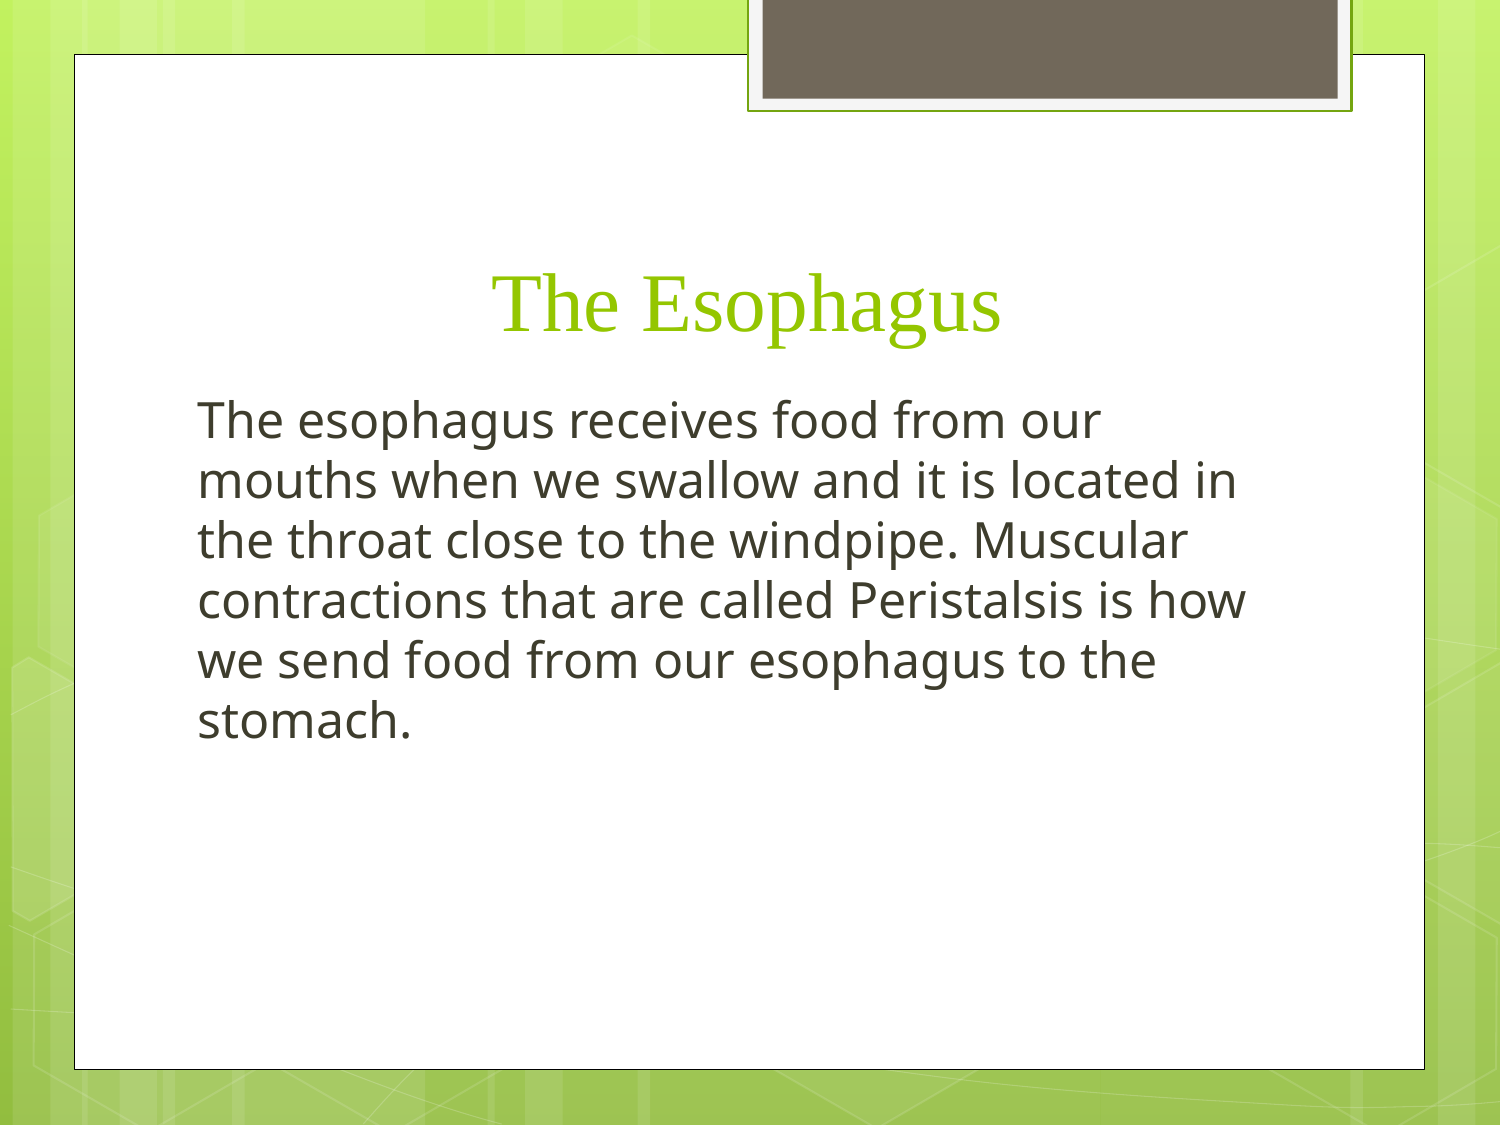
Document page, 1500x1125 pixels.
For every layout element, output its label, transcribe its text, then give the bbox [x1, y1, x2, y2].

title The Esophagus [171, 168, 1324, 357]
list The esophagus receives food from our mouths when we swallow and it is located in the throat close to the windpipe. Muscular contractions that are called Peristalsis is how we send food from our esophagus to the stomach. [171, 381, 1283, 957]
